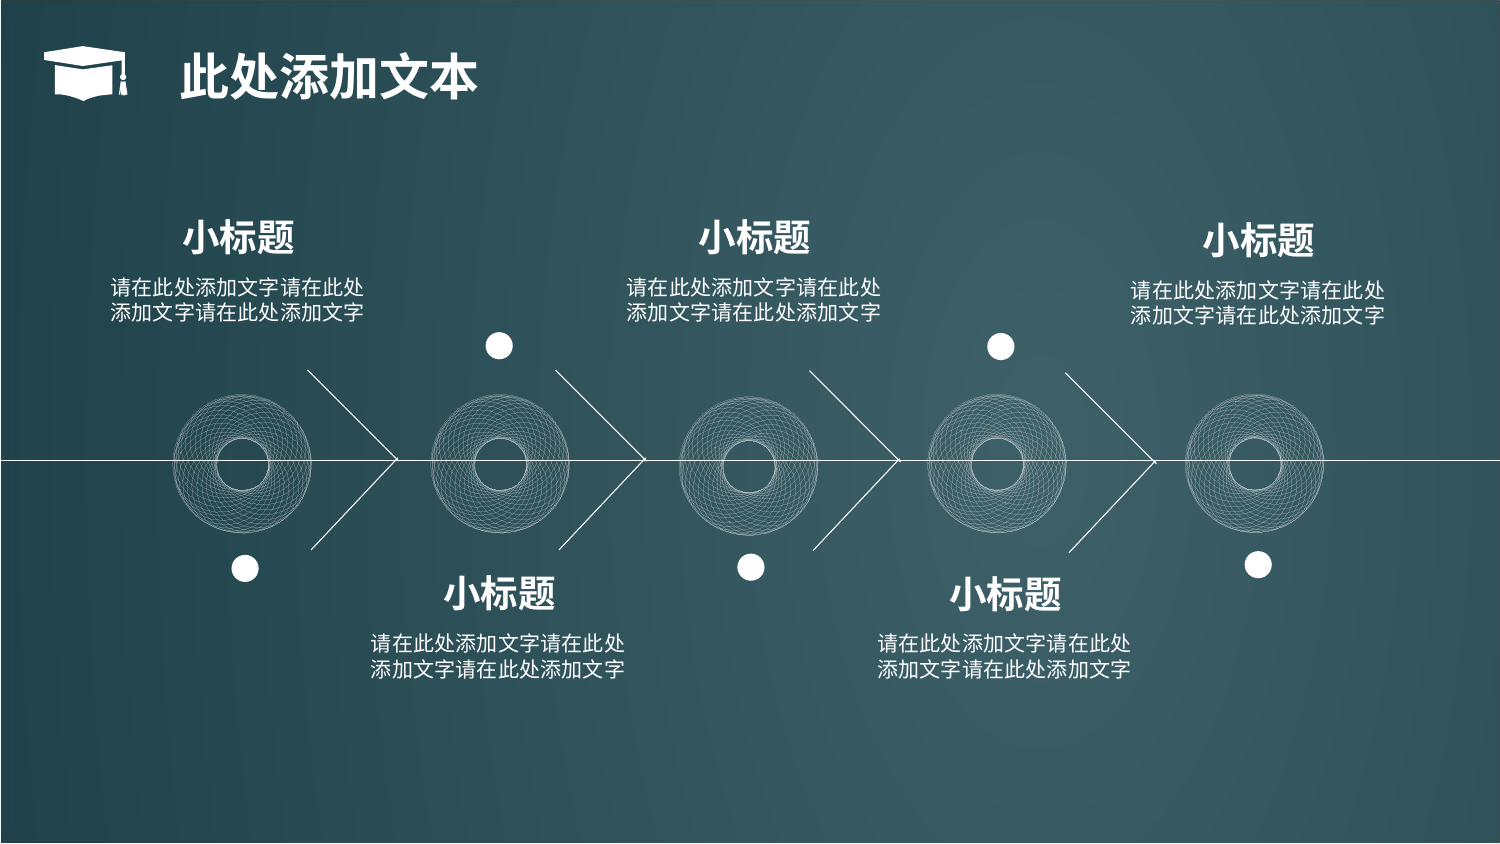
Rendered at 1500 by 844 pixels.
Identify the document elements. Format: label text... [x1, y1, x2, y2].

text_box [54, 65, 113, 102]
text_box [484, 331, 514, 361]
picture [0, 461, 1500, 844]
text_box 小标题 [167, 206, 339, 267]
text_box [1185, 394, 1325, 533]
text_box [986, 331, 1016, 362]
text_box 小标题 [683, 206, 856, 267]
text_box 请在此处添加文字请在此处添加文字请在此处添加文字 [604, 267, 904, 333]
text_box 小标题 [428, 563, 600, 623]
text_box 小标题 [934, 563, 1106, 623]
text_box [1243, 550, 1273, 580]
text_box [679, 396, 819, 536]
text_box 此处添加文本 [164, 37, 604, 113]
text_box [1065, 372, 1157, 553]
text_box [230, 553, 260, 584]
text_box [809, 370, 901, 551]
text_box [736, 552, 766, 582]
text_box [44, 46, 128, 96]
text_box 请在此处添加文字请在此处添加文字请在此处添加文字 [854, 623, 1155, 689]
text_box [172, 394, 313, 534]
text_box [555, 369, 647, 551]
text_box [307, 369, 399, 551]
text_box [927, 394, 1068, 534]
text_box 请在此处添加文字请在此处添加文字请在此处添加文字 [87, 267, 388, 333]
text_box 小标题 [1188, 209, 1360, 269]
text_box 请在此处添加文字请在此处添加文字请在此处添加文字 [348, 623, 649, 689]
text_box 请在此处添加文字请在此处添加文字请在此处添加文字 [1108, 269, 1409, 335]
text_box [430, 394, 571, 534]
picture [0, 0, 1500, 460]
